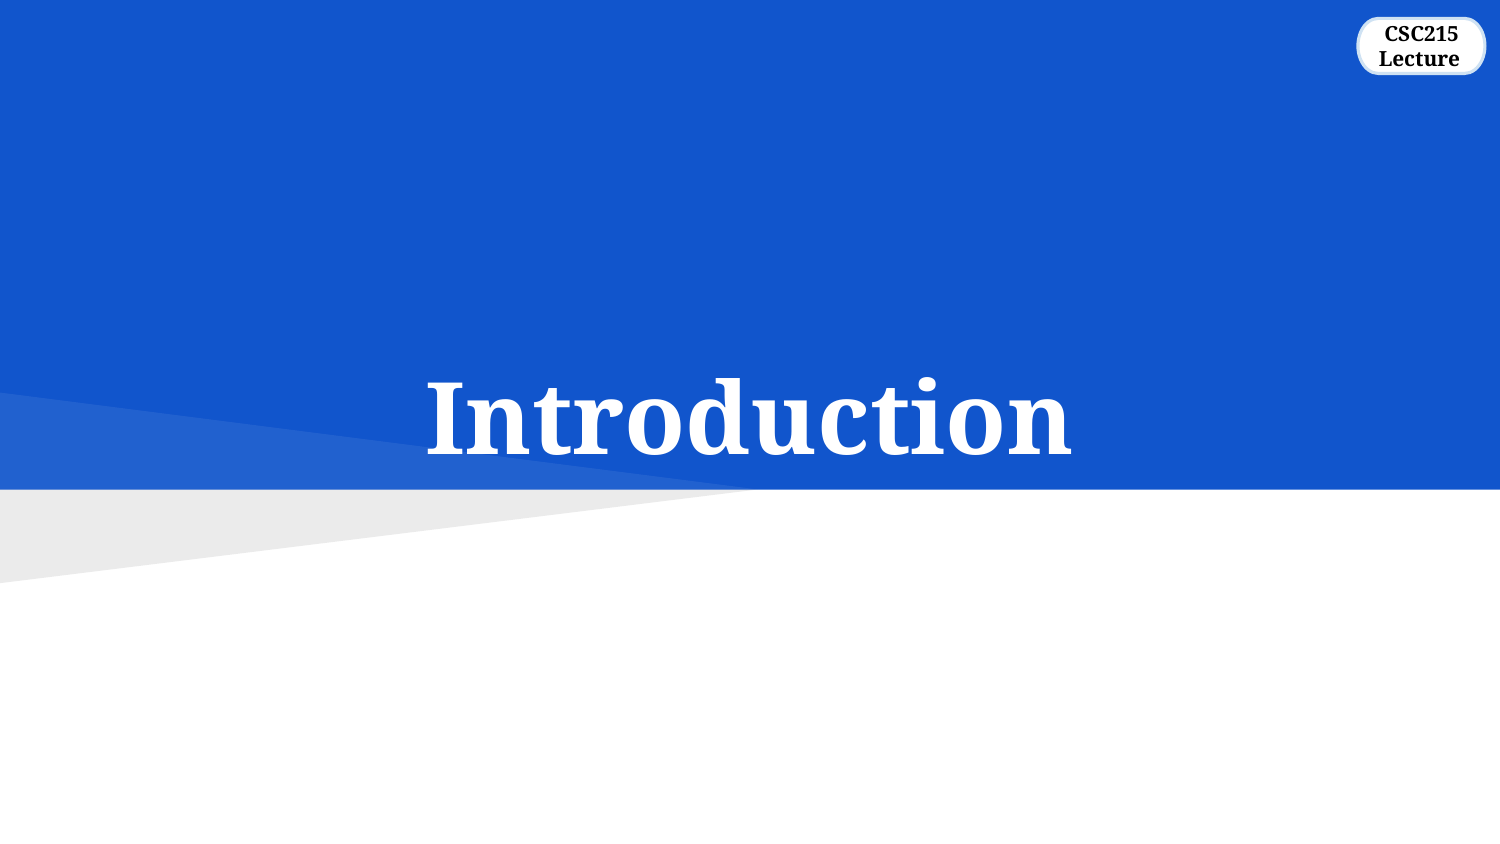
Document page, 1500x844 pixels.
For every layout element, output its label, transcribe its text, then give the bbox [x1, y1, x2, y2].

title Introduction [112, 286, 1388, 490]
text_box CSC215 Lecture [1357, 18, 1485, 74]
